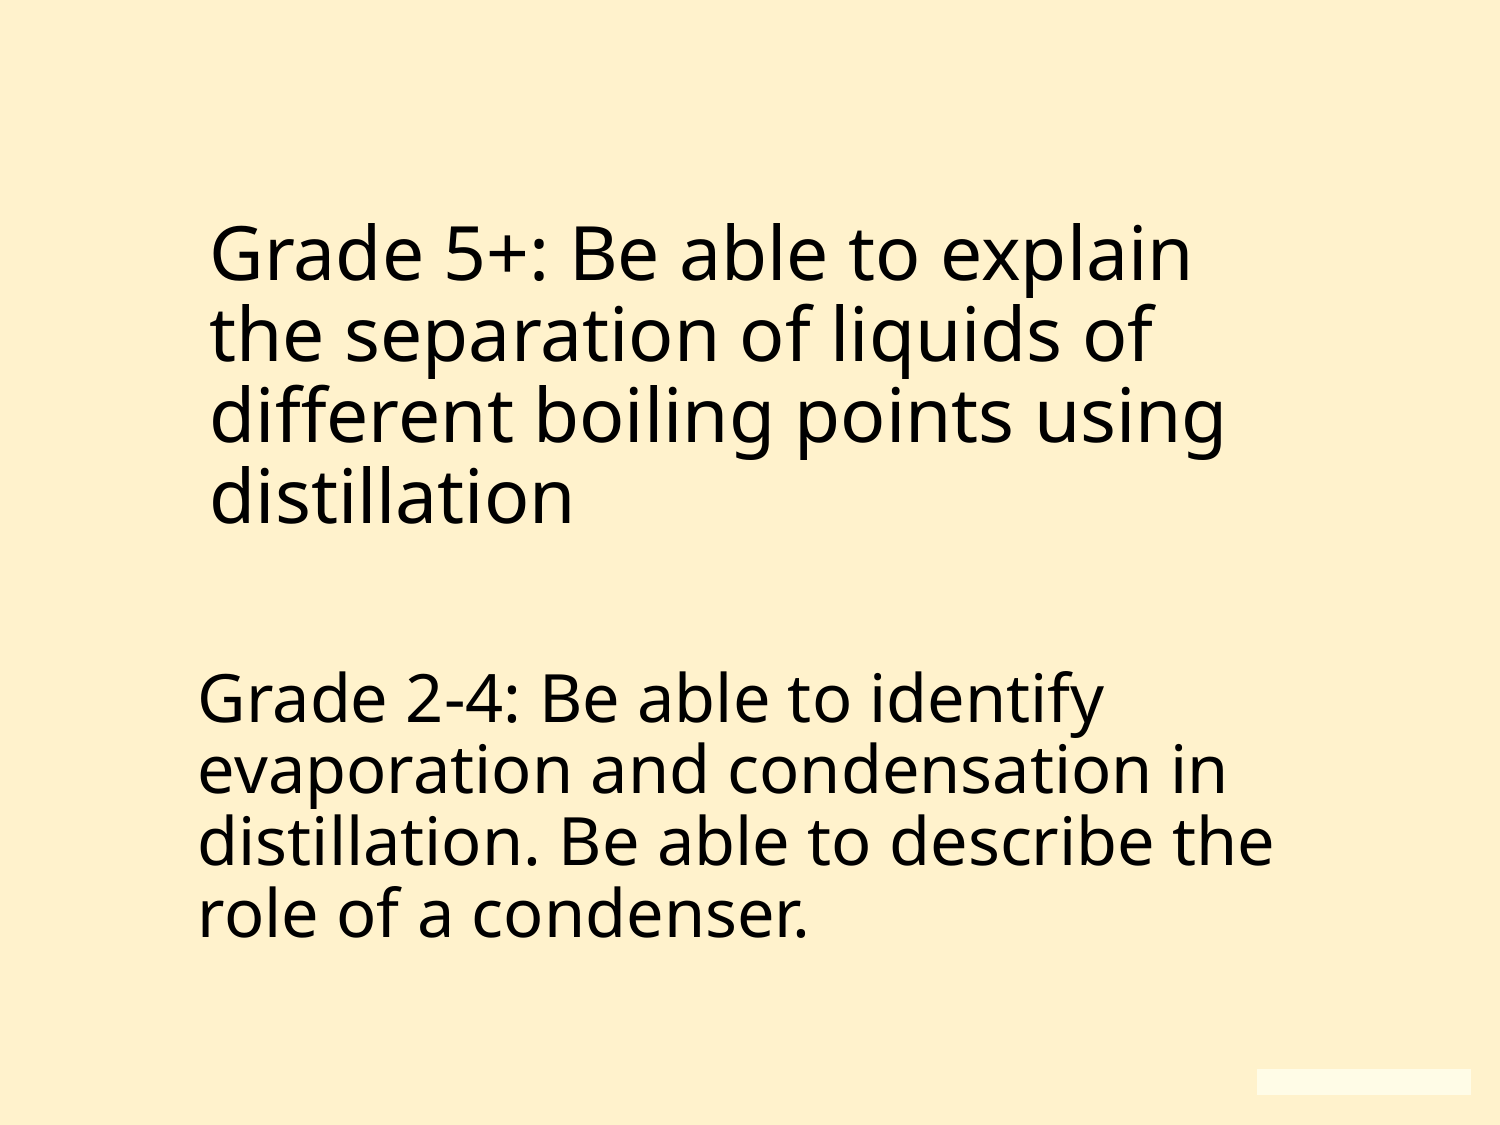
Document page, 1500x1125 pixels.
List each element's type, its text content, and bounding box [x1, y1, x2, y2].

list Grade 5+: Be able to explain the separation of liquids of different boiling points using distillation [194, 208, 1329, 449]
list Grade 2-4: Be able to identify evaporation and condensation in distillation. Be able to describe the role of a condenser. [183, 656, 1317, 1024]
text_box [1257, 1069, 1471, 1095]
